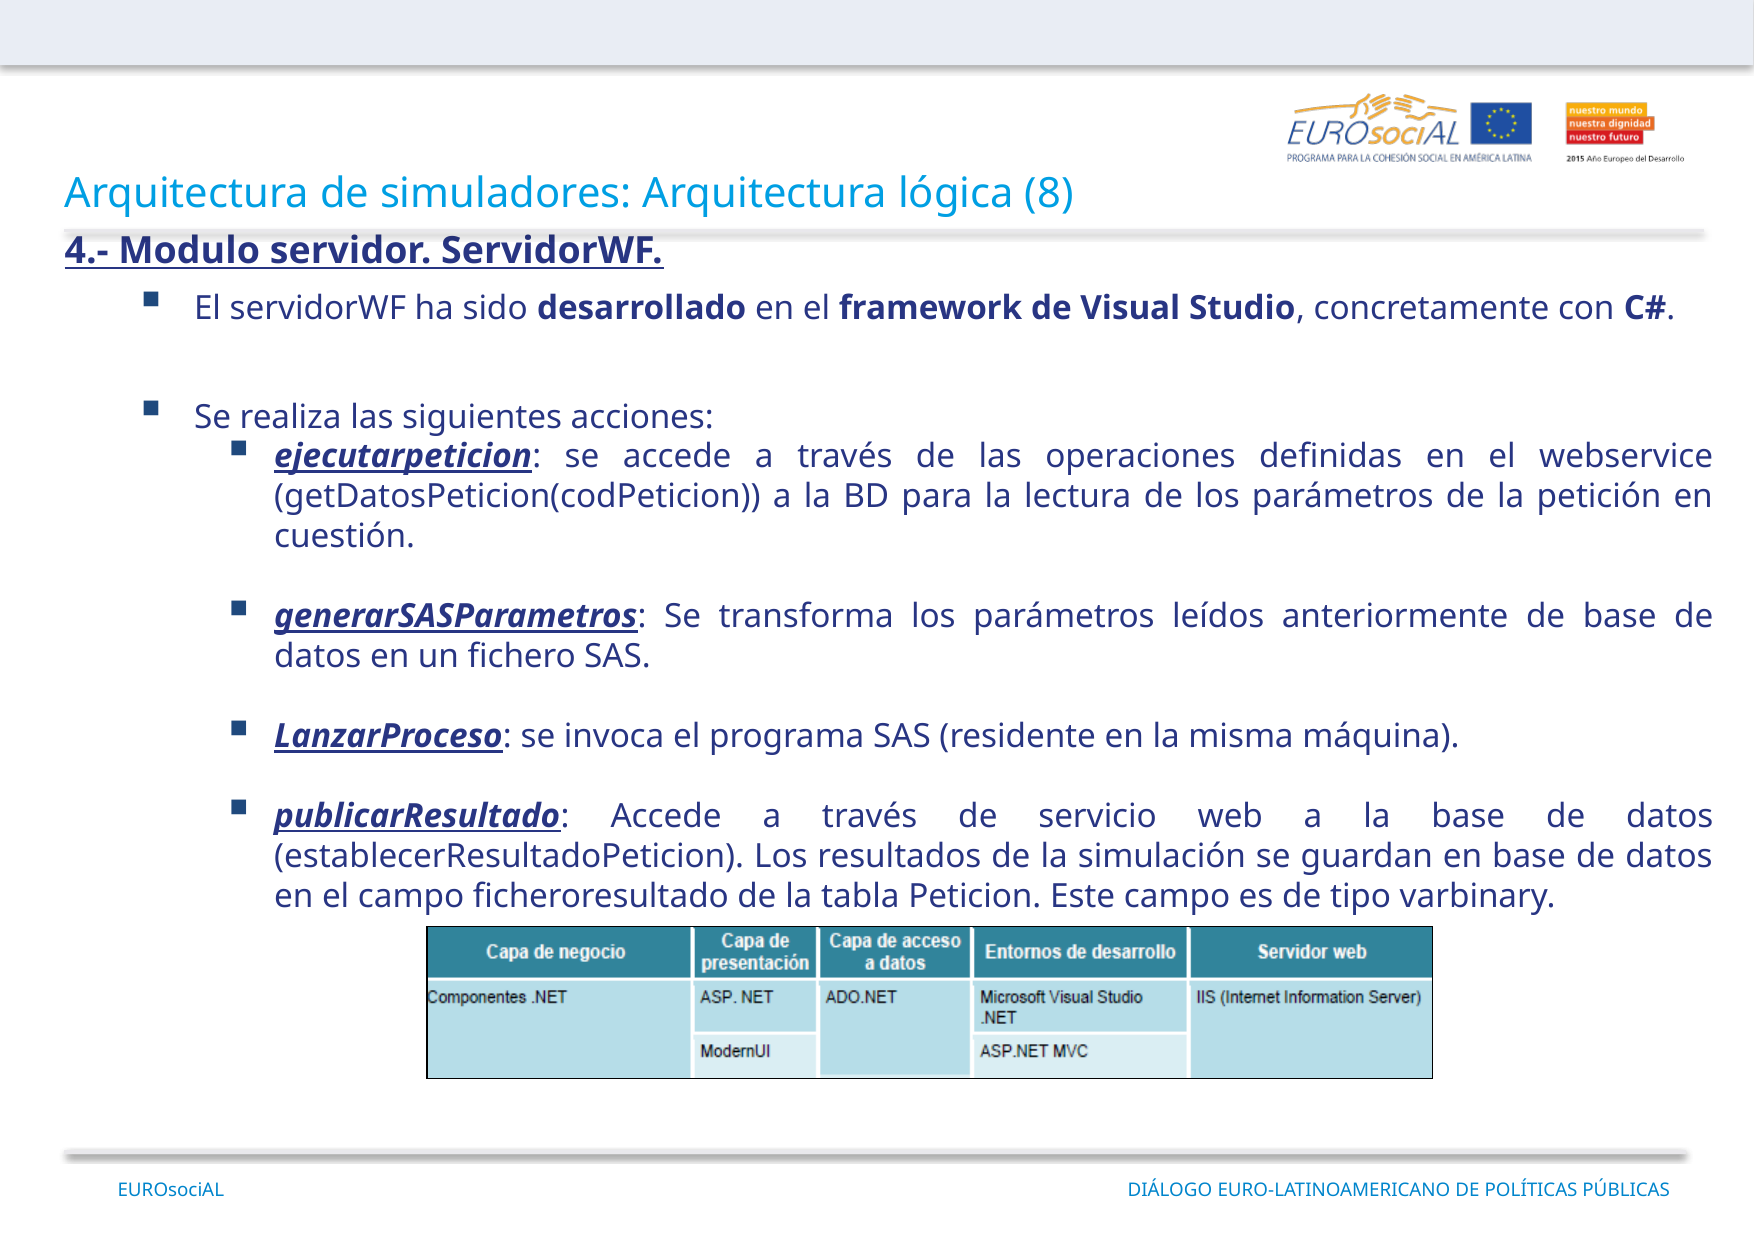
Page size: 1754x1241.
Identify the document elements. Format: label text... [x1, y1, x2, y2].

picture [427, 927, 1432, 1079]
picture [1278, 88, 1692, 173]
text_box Arquitectura de simuladores: Arquitectura lógica (8) [49, 158, 1628, 233]
text_box 4.- Modulo servidor. ServidorWF. El servidorWF ha sido desarrollado en el framework de Visual Studio, concretamente con C#. Se realiza las siguientes acciones: ejecutarpeticion: se accede a través de las operaciones definidas en el webservice (getDatosPeticion(codPeticion)) a la BD para la lectura de los parámetros de la petición en cuestión. generarSASParametros: Se transforma los parámetros leídos anteriormente de base de datos en un fichero SAS. LanzarProceso: se invoca el programa SAS (residente en la misma máquina). publicarResultado: Accede a través de servicio web a la base de datos (establecerResultadoPeticion). Los resultados de la simulación se guardan en base de datos en el campo ficheroresultado de la tabla Peticion. Este campo es de tipo varbinary. [64, 206, 1716, 892]
